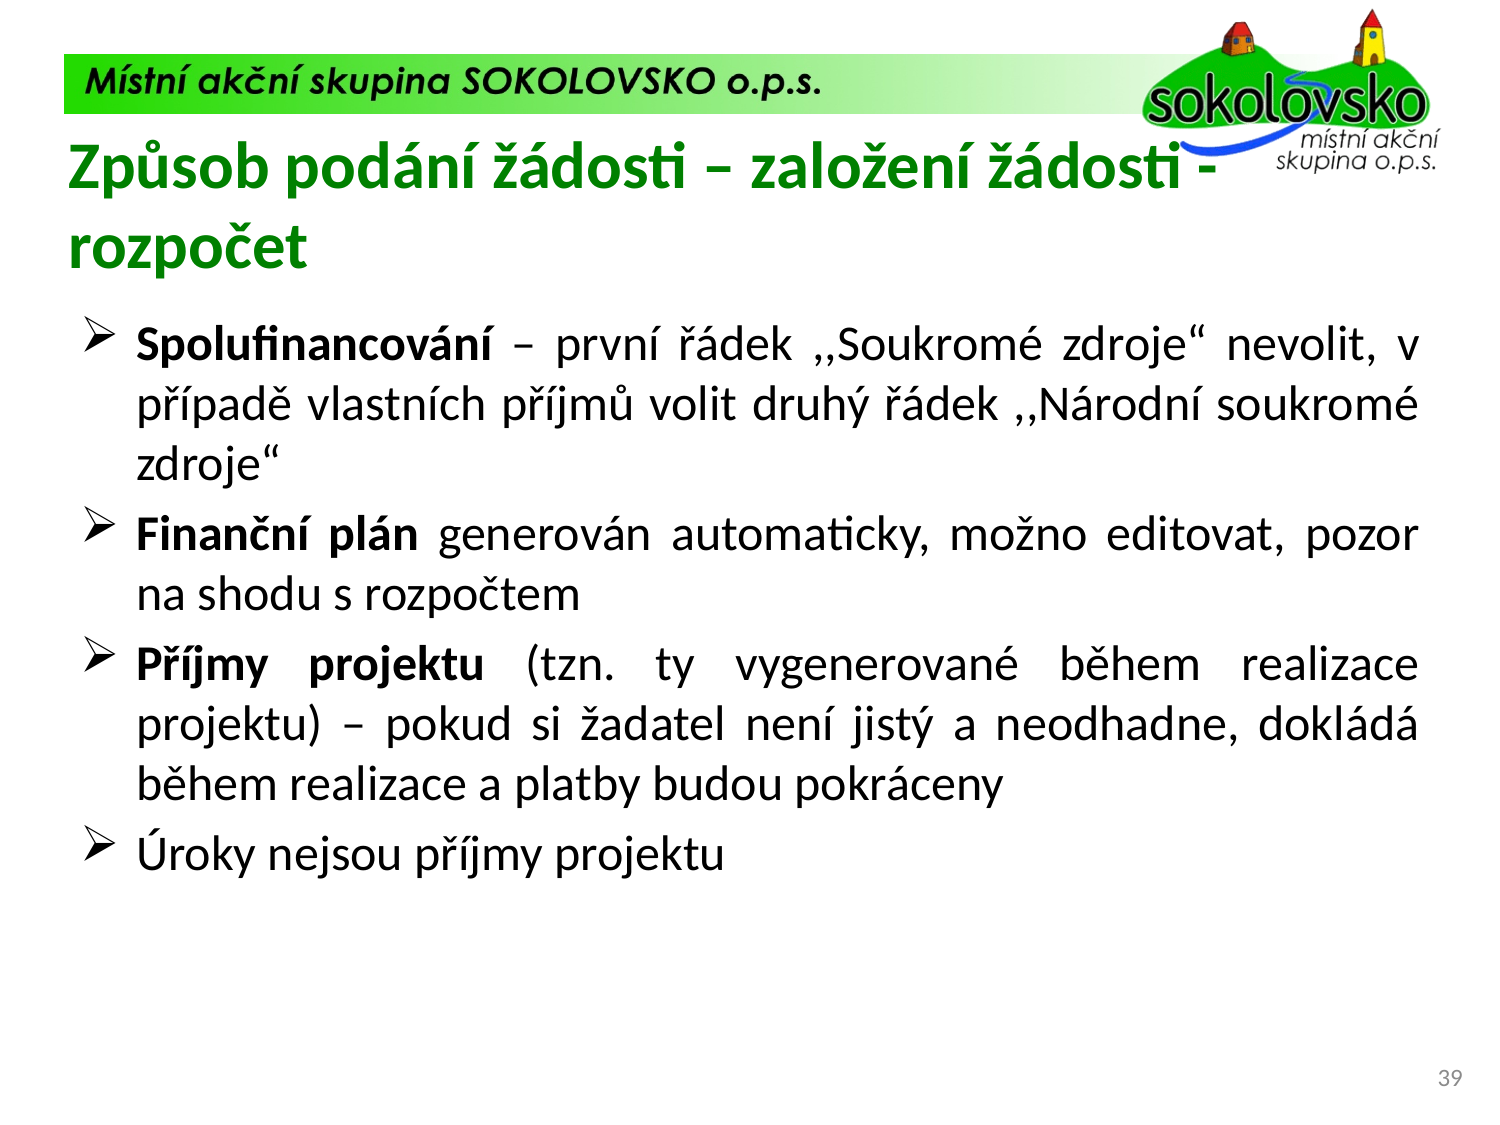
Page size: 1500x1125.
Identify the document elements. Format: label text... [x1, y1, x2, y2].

slide_number 39 [1128, 1046, 1478, 1107]
list Spolufinancování – první řádek ,,Soukromé zdroje“ nevolit, v případě vlastních příjmů volit druhý řádek ,,Národní soukromé zdroje“ Finanční plán generován automaticky, možno editovat, pozor na shodu s rozpočtem Příjmy projektu (tzn. ty vygenerované během realizace projektu) – pokud si žadatel není jistý a neodhadne, dokládá během realizace a platby budou pokráceny Úroky nejsou příjmy projektu [64, 302, 1436, 1097]
picture [64, 0, 1455, 197]
title Způsob podání žádosti – založení žádosti - rozpočet [53, 137, 1404, 268]
